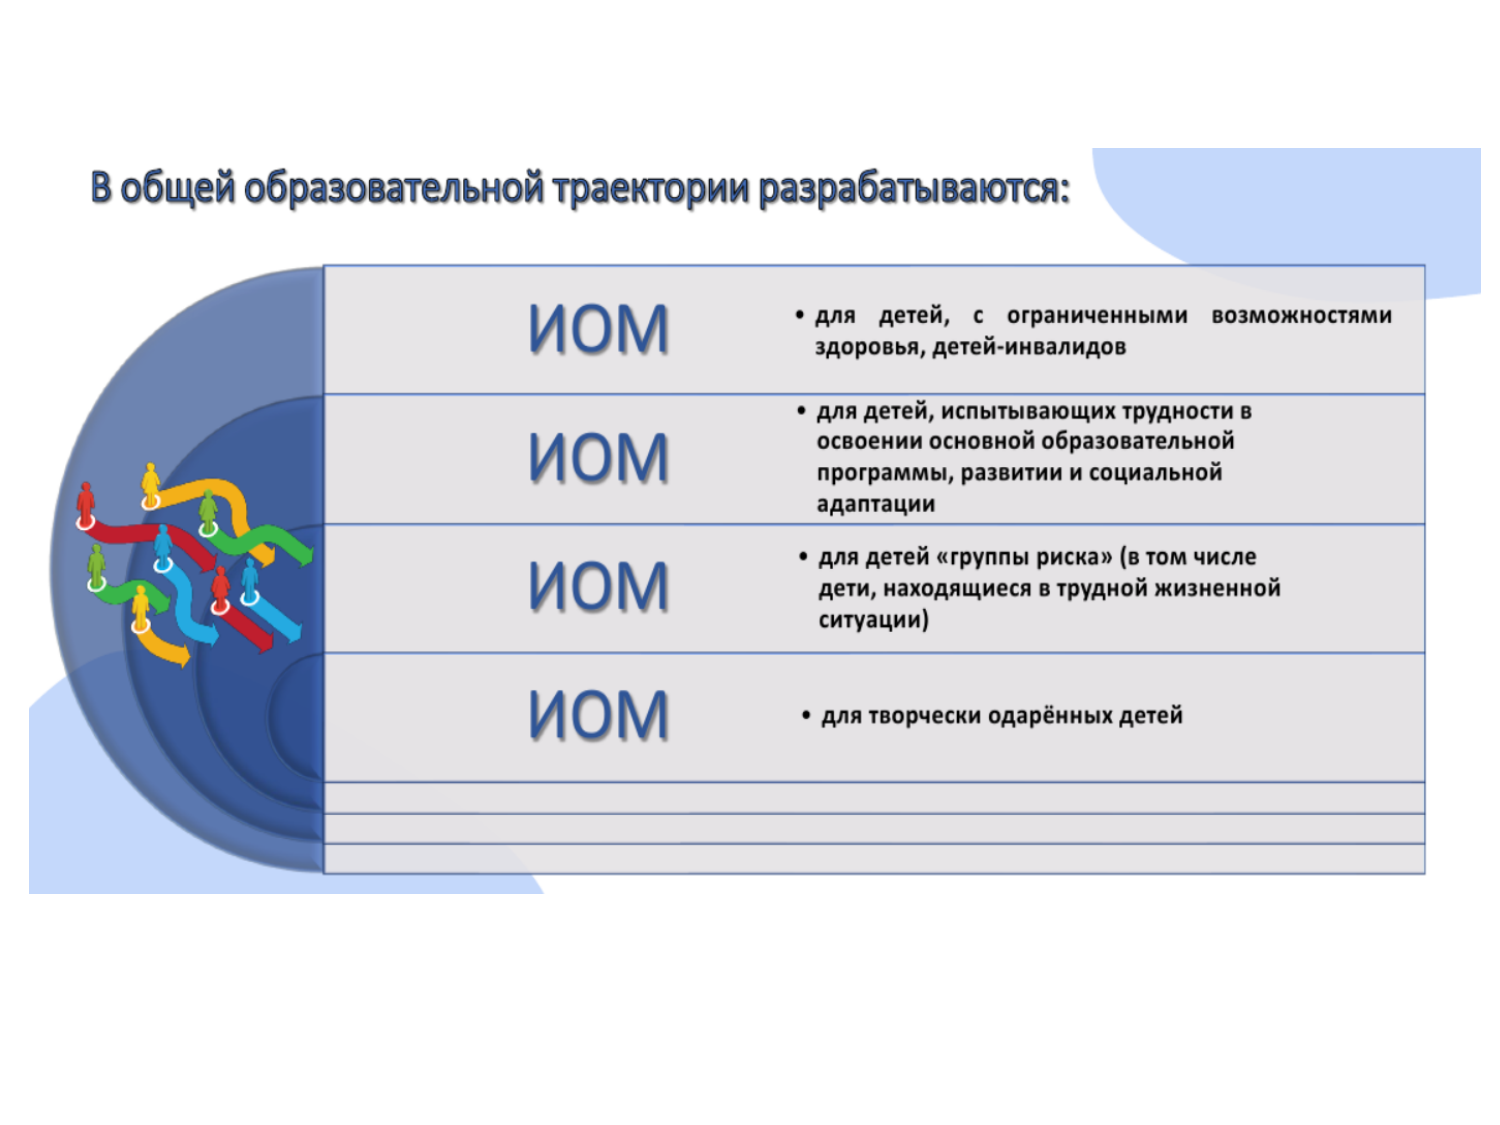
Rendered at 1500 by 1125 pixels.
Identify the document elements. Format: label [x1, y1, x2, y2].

list [29, 148, 1481, 894]
